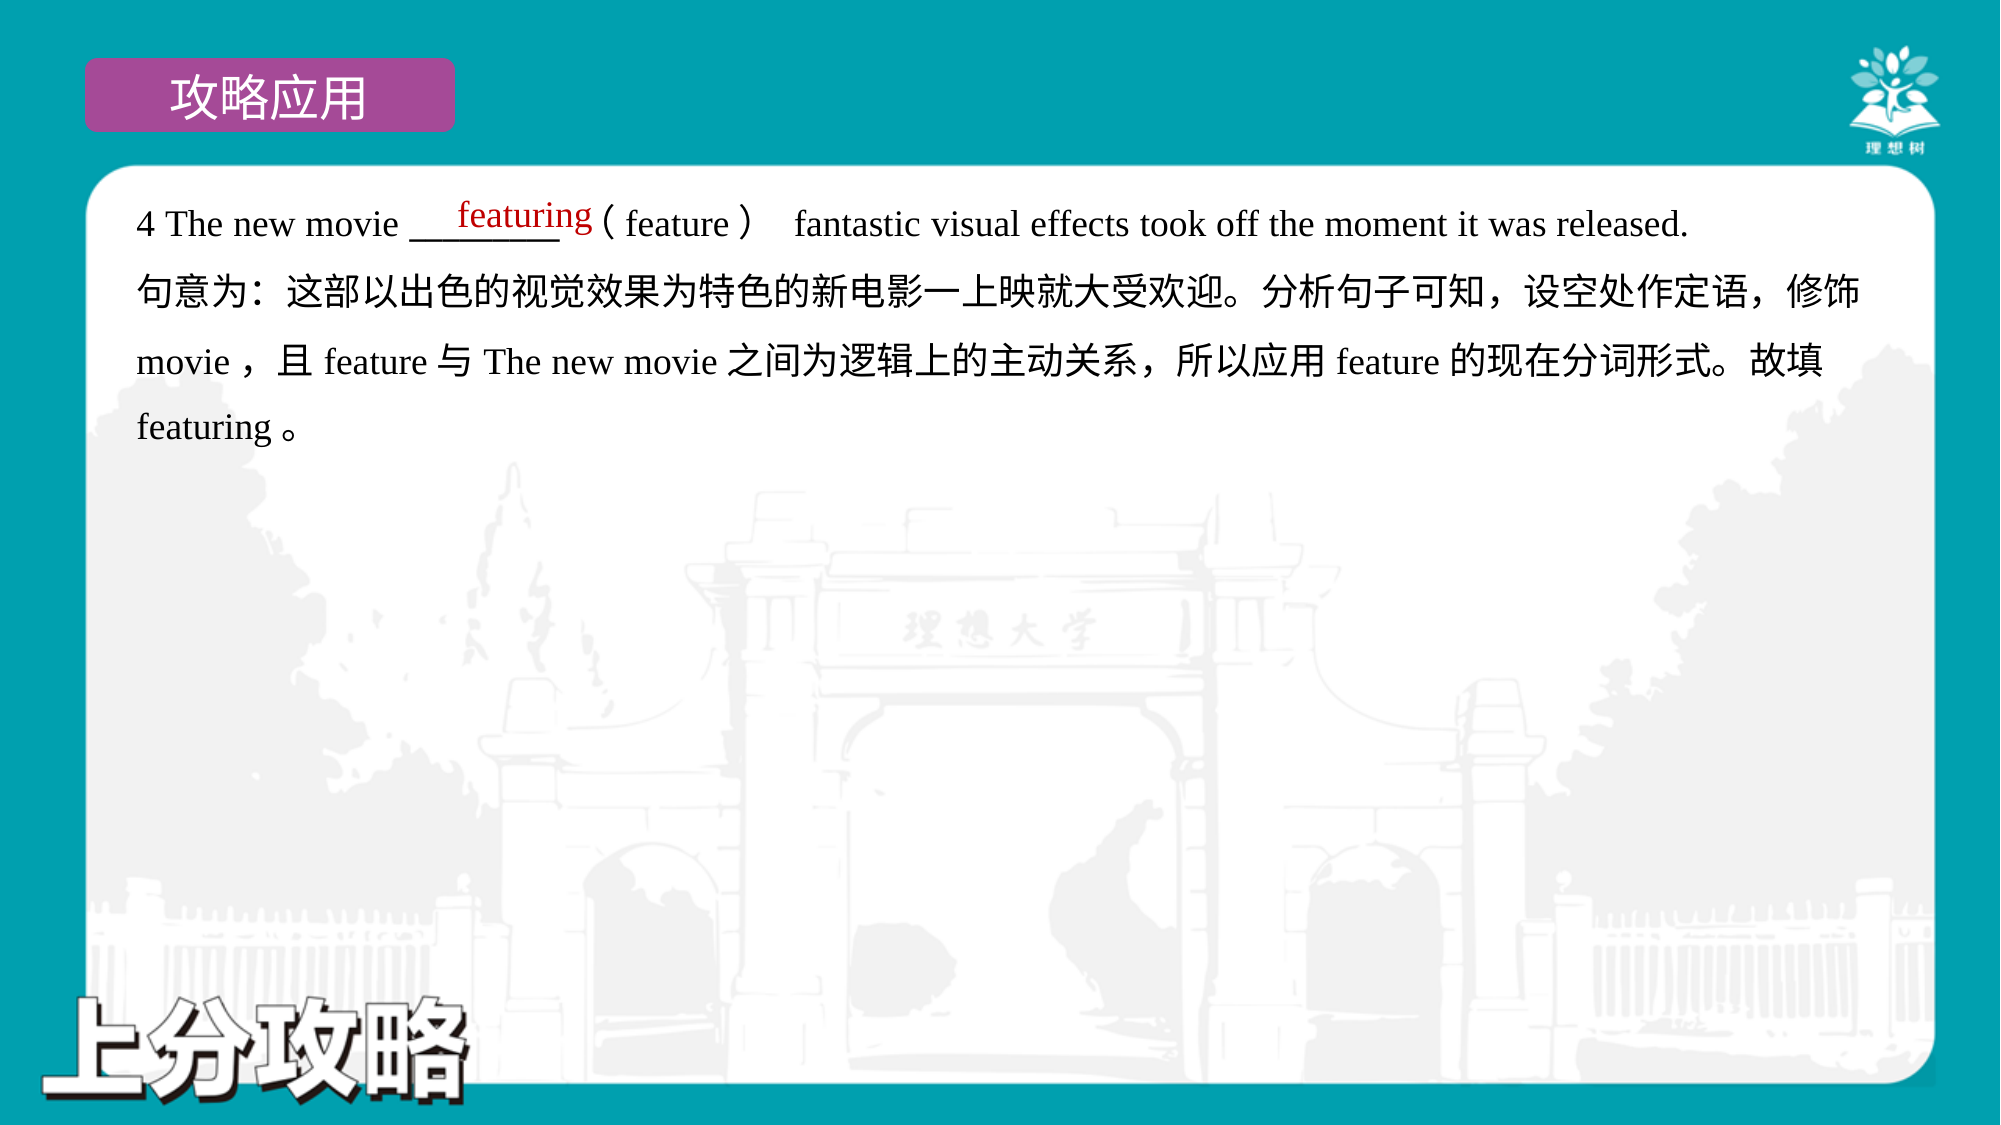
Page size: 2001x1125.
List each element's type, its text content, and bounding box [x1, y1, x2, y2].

picture [0, 0, 2000, 1125]
text_box featuring [443, 168, 607, 228]
text_box 4 The new movie _________ （feature） fantastic visual effects took off the moment it was released. [136, 176, 1865, 237]
text_box 句意为：这部以出色的视觉效果为特色的新电影一上映就大受欢迎。分析句子可知，设空处作定语，修饰 movie，且feature与The new movie之间为逻辑上的主动关系，所以应用feature的现在分词形式。故填 featuring。 [136, 244, 1865, 441]
